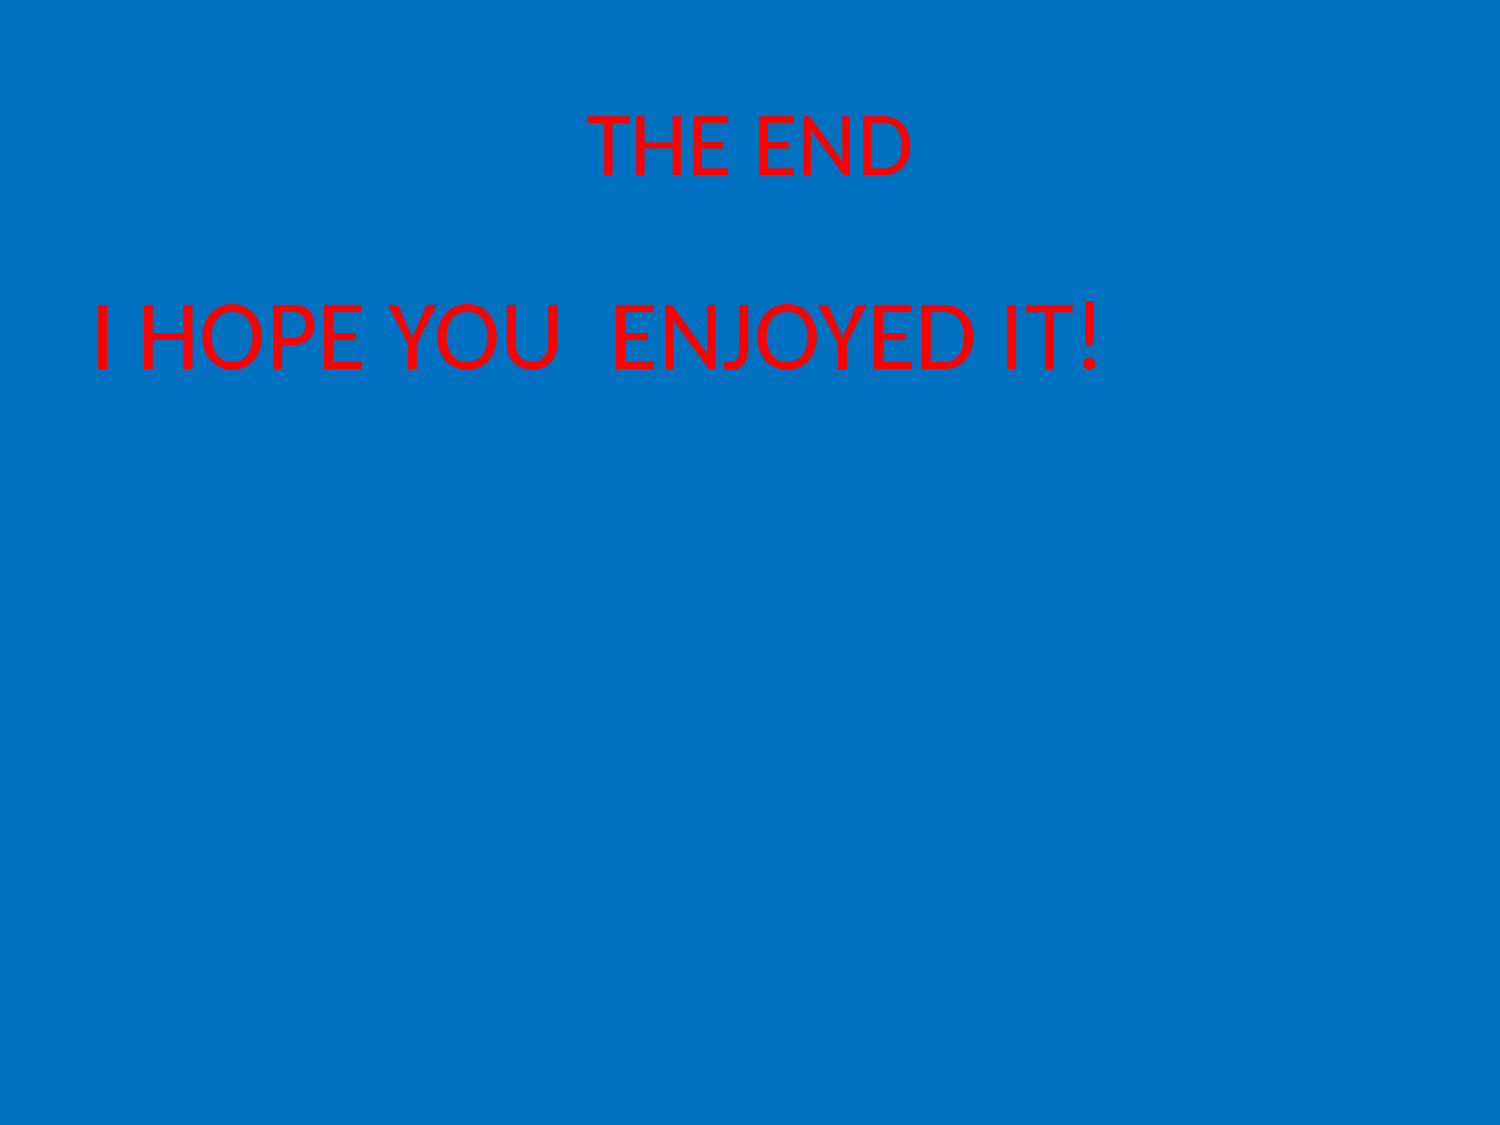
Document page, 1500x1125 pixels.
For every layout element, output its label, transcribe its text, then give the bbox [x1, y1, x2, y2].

title THE END [75, 45, 1425, 233]
list I HOPE YOU ENJOYED IT! [75, 262, 1425, 1005]
